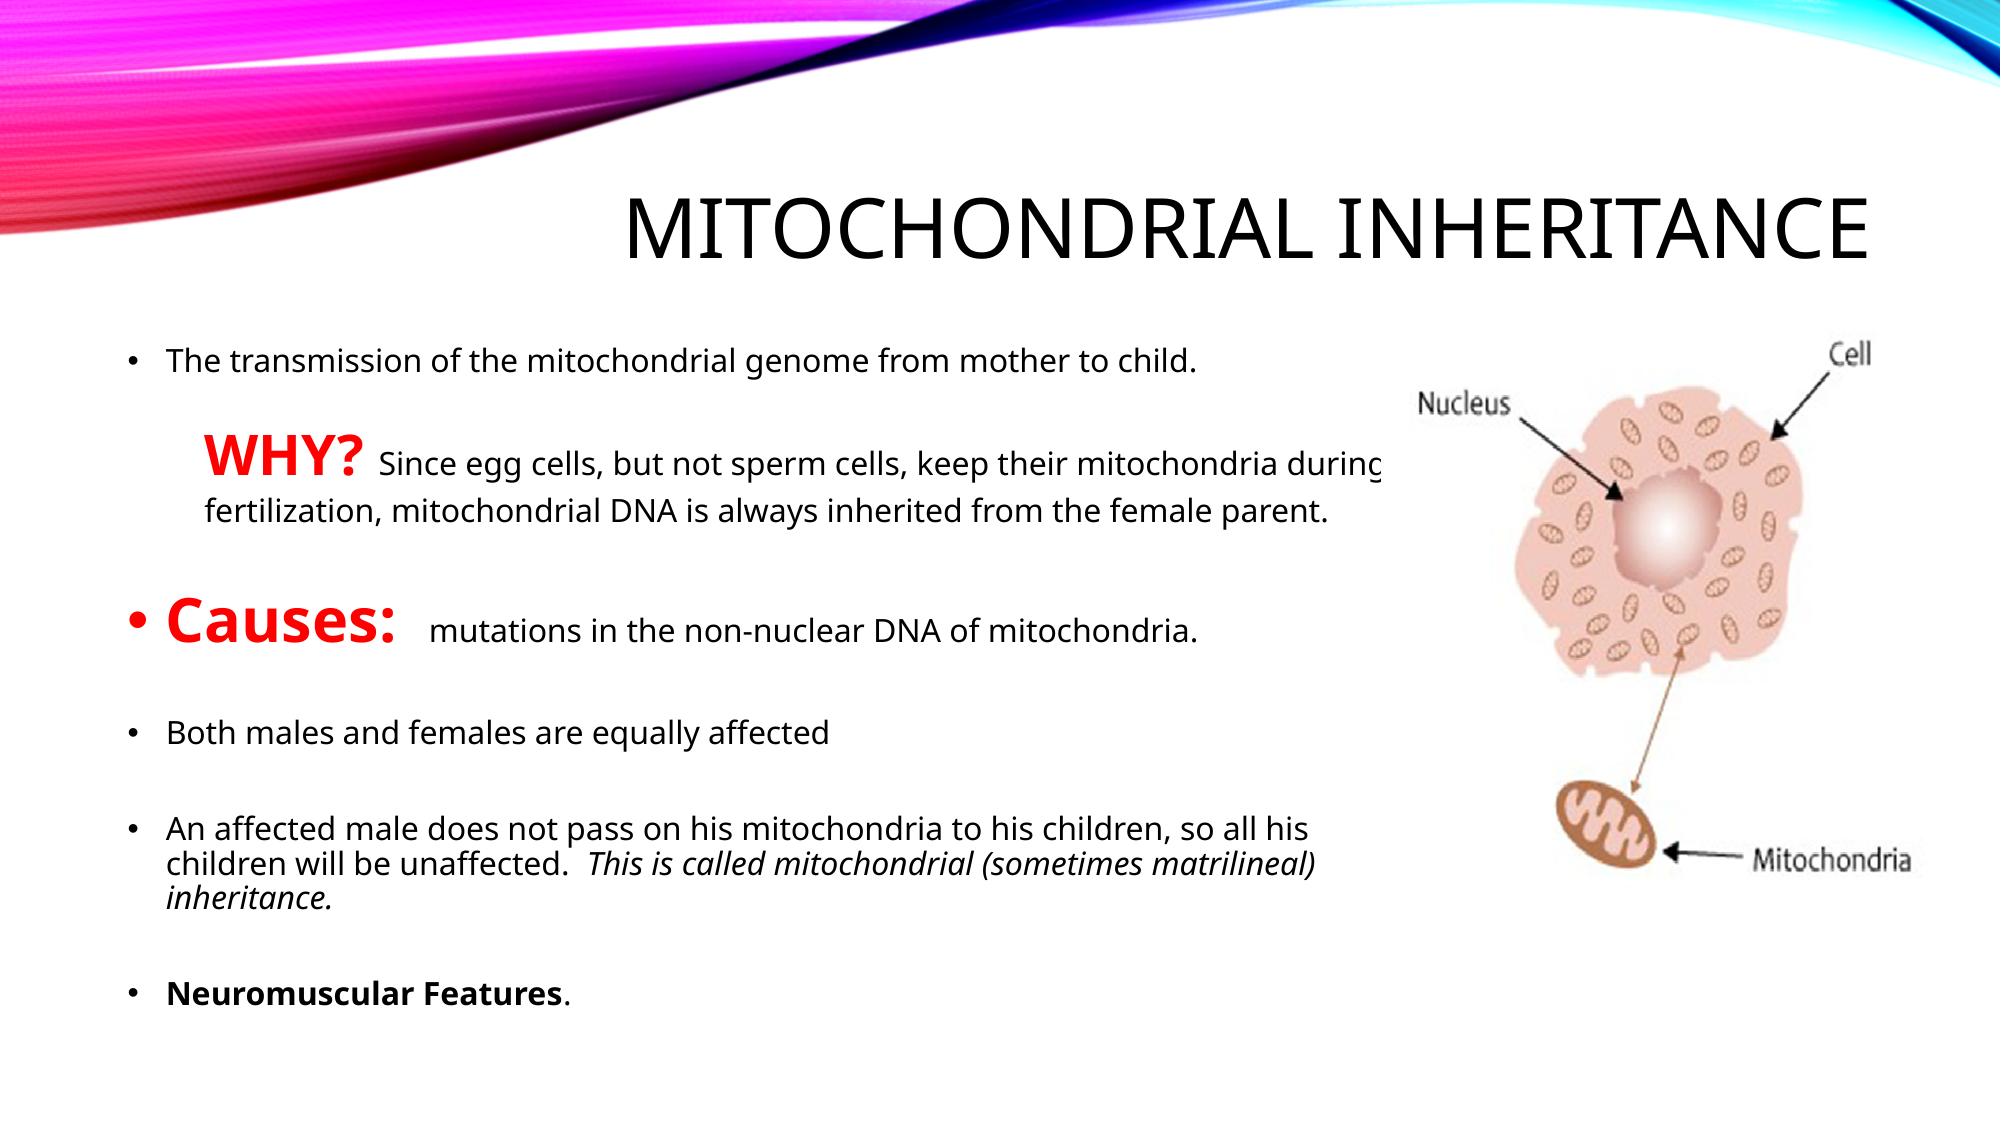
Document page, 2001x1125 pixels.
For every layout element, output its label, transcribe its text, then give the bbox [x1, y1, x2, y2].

list The transmission of the mitochondrial genome from mother to child. WHY? Since egg cells, but not sperm cells, keep their mitochondria during fertilization, mitochondrial DNA is always inherited from the female parent. Causes: mutations in the non-nuclear DNA of mitochondria. Both males and females are equally affected An affected male does not pass on his mitochondria to his children, so all his children will be unaffected. This is called mitochondrial (sometimes matrilineal) inheritance. Neuromuscular Features. [112, 337, 1407, 1021]
picture [0, 0, 2000, 237]
picture [1890, 0, 2000, 75]
picture [1910, 0, 2000, 45]
title Mitochondrial inheritance [474, 125, 1888, 337]
picture [1380, 287, 1930, 913]
